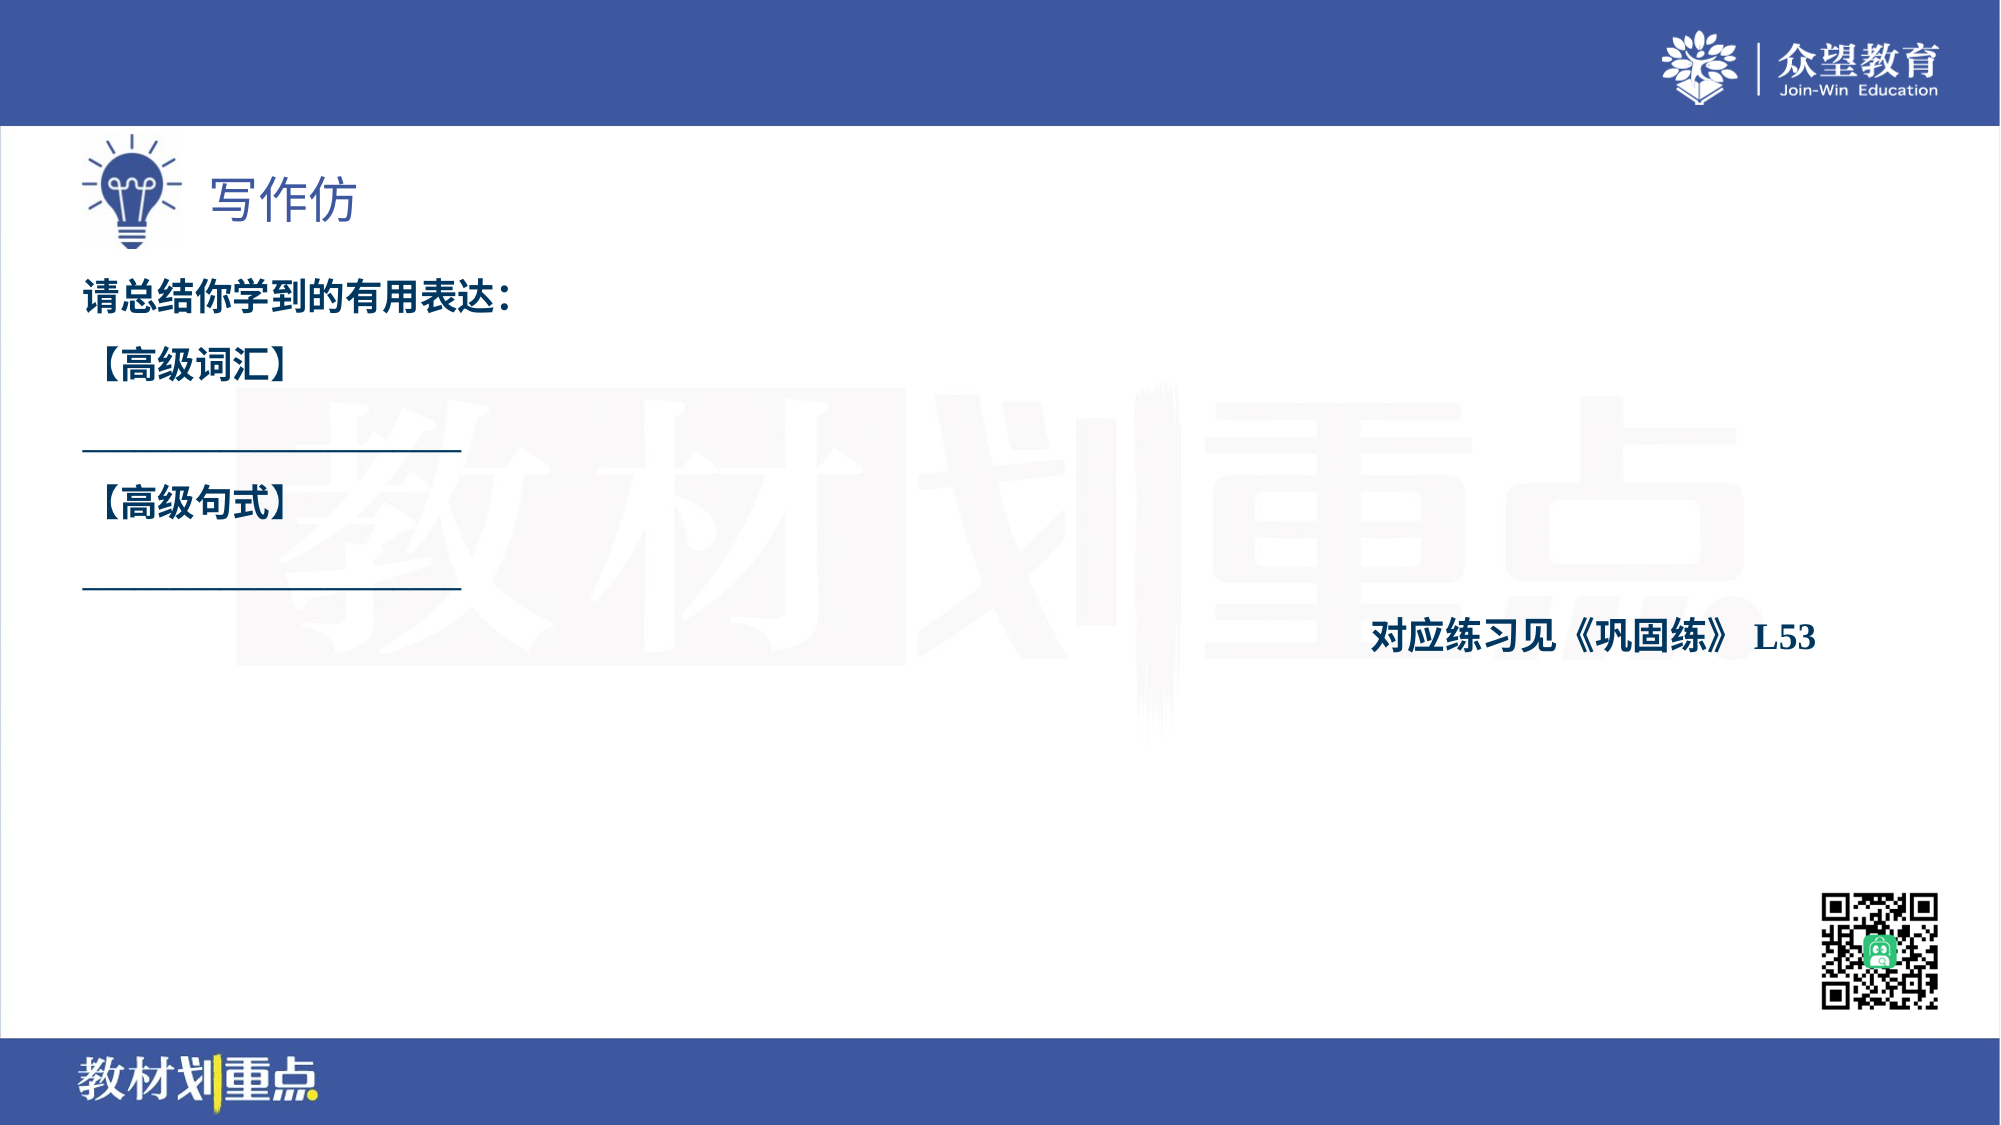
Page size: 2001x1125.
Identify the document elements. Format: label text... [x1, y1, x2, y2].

text_box 请总结你学到的有用表达： 【高级词汇】 ______________________ 【高级句式】 ______________________ 对应练习见《巩固练》L53 [82, 248, 1817, 651]
picture [0, 0, 2000, 1125]
